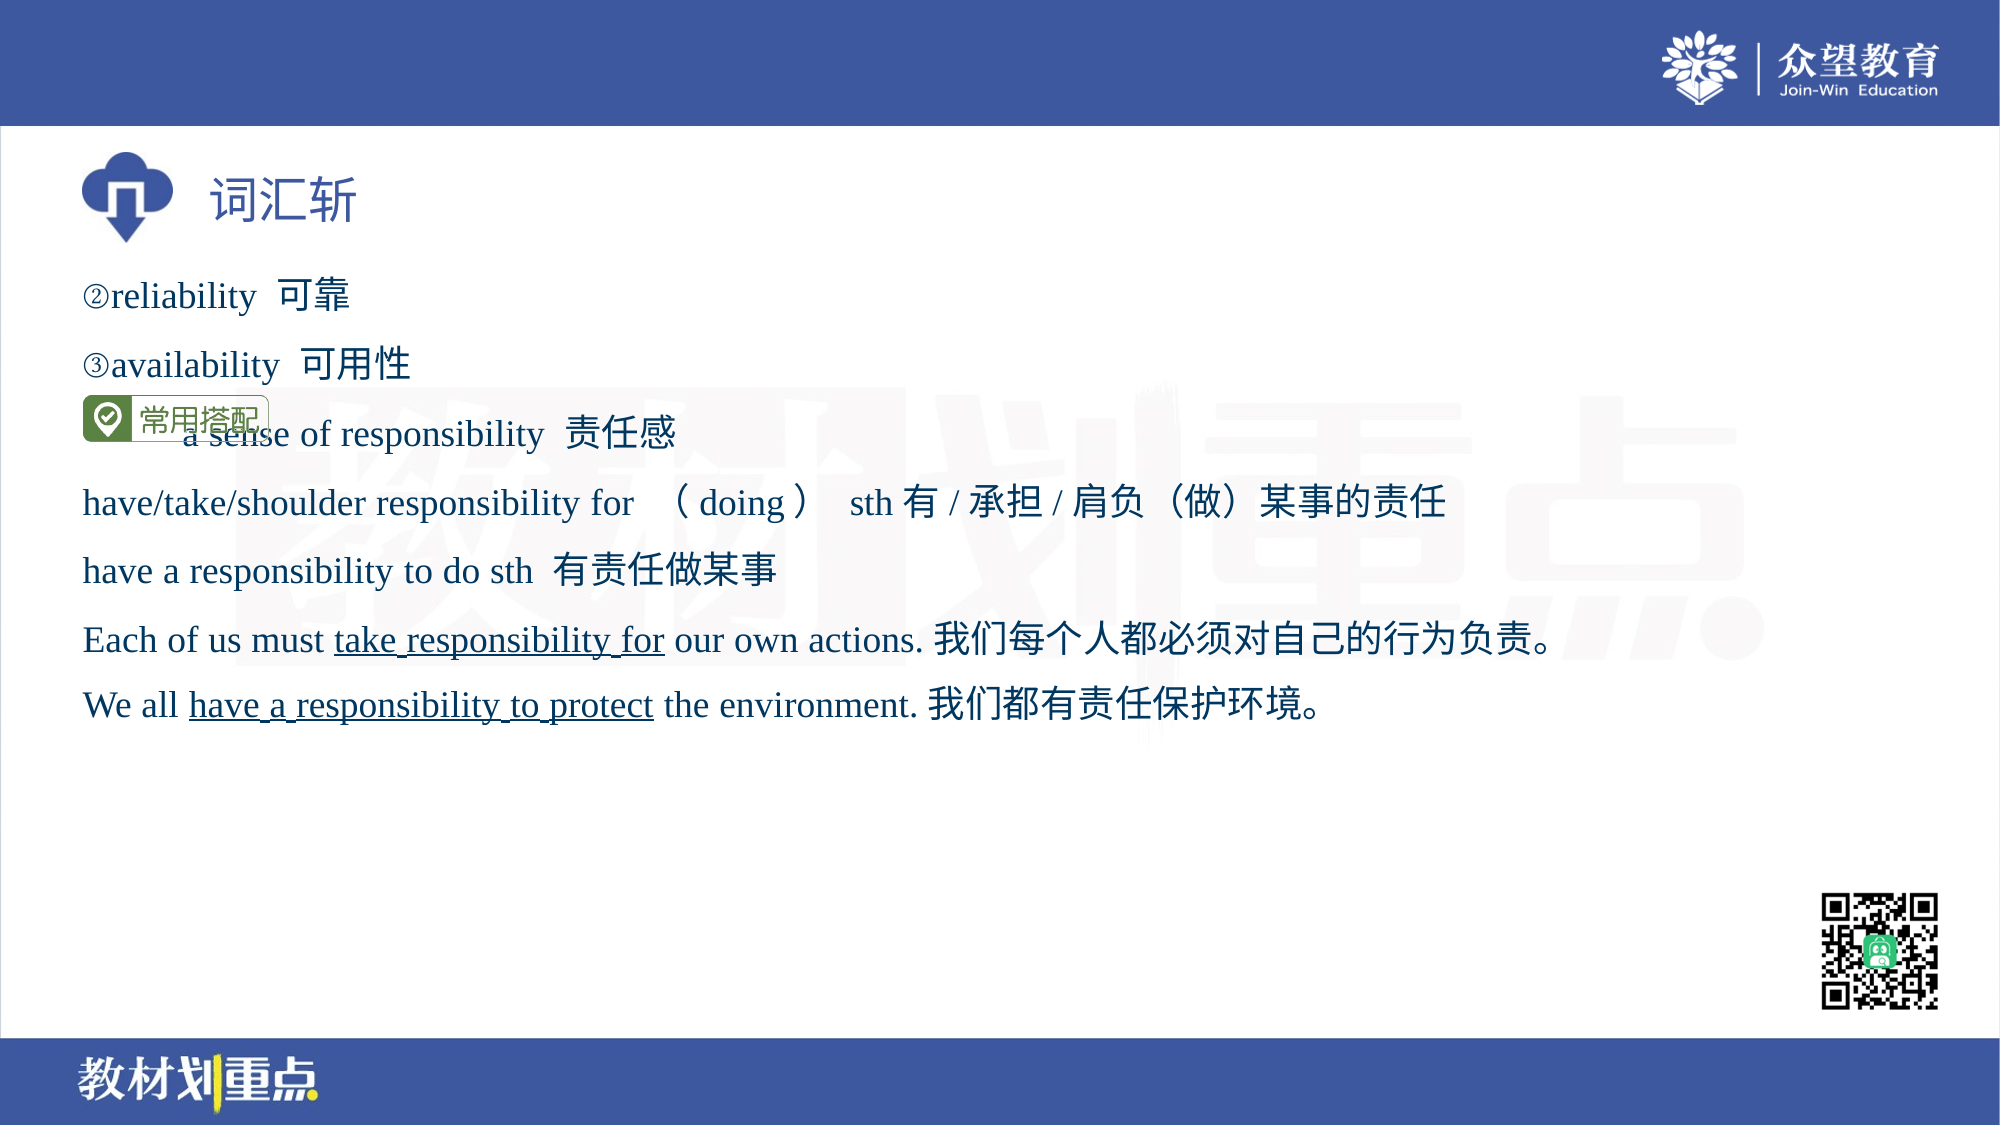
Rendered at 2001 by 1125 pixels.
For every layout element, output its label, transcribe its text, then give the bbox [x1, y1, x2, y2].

text_box ②reliability 可靠 ③availability 可用性 a sense of responsibility 责任感 have/take/shoulder responsibility for （doing） sth有/承担/肩负（做）某事的责任 have a responsibility to do sth 有责任做某事 Each of us must take responsibility for our own actions.我们每个人都必须对自己的行为负责。 We all have a responsibility to protect the environment.我们都有责任保护环境。 [82, 247, 1817, 718]
picture [0, 0, 2000, 1125]
